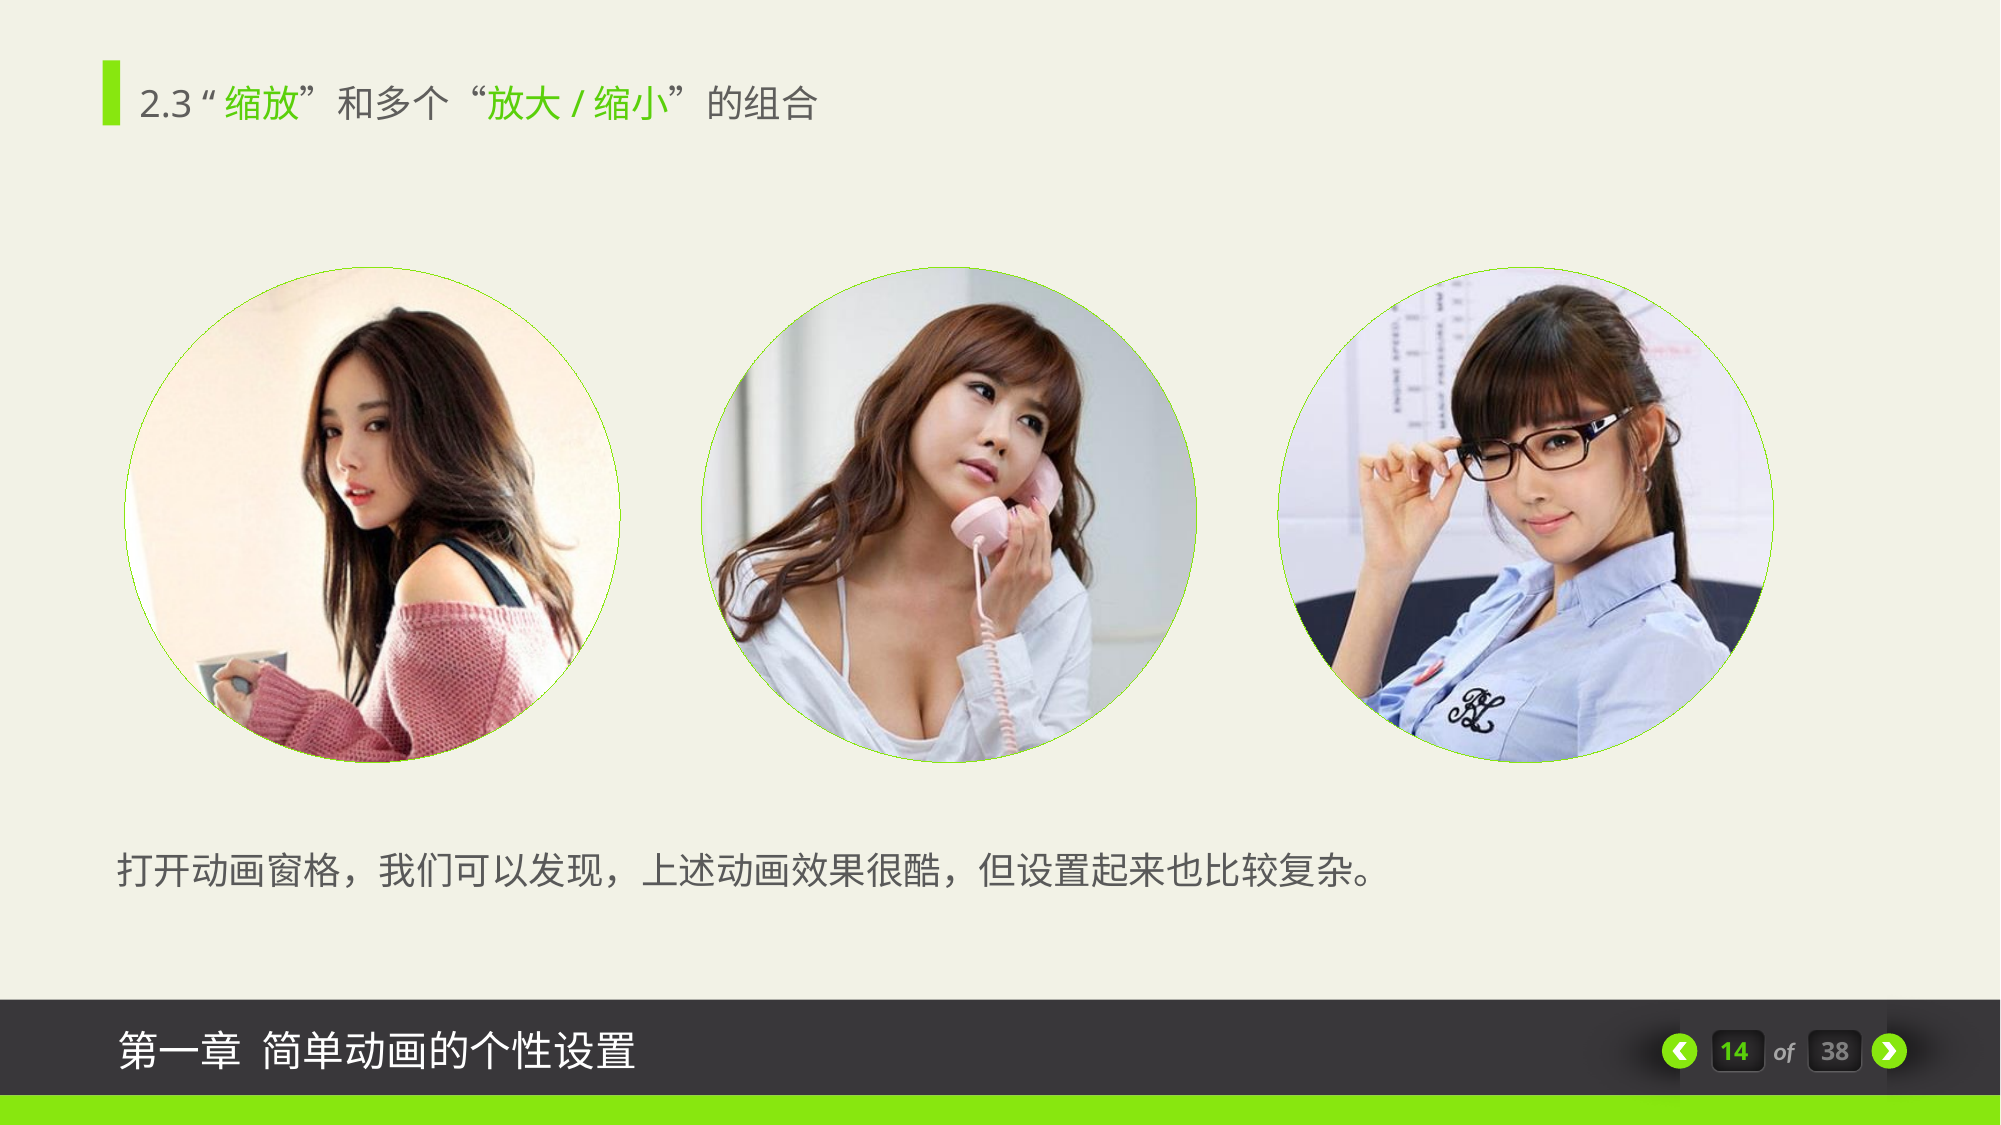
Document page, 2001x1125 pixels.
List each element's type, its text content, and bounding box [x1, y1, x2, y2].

picture [1709, 1026, 1769, 1076]
picture [701, 267, 1197, 763]
picture [1805, 1026, 1866, 1076]
text_box 2.3 “缩放”和多个“放大/缩小”的组合 [124, 58, 871, 132]
picture [124, 267, 621, 763]
text_box [102, 60, 121, 126]
text_box 打开动画窗格，我们可以发现，上述动画效果很酷，但设置起来也比较复杂。 [101, 839, 1662, 900]
picture [1567, 992, 1693, 1110]
picture [1277, 267, 1774, 763]
picture [1875, 991, 2001, 1111]
